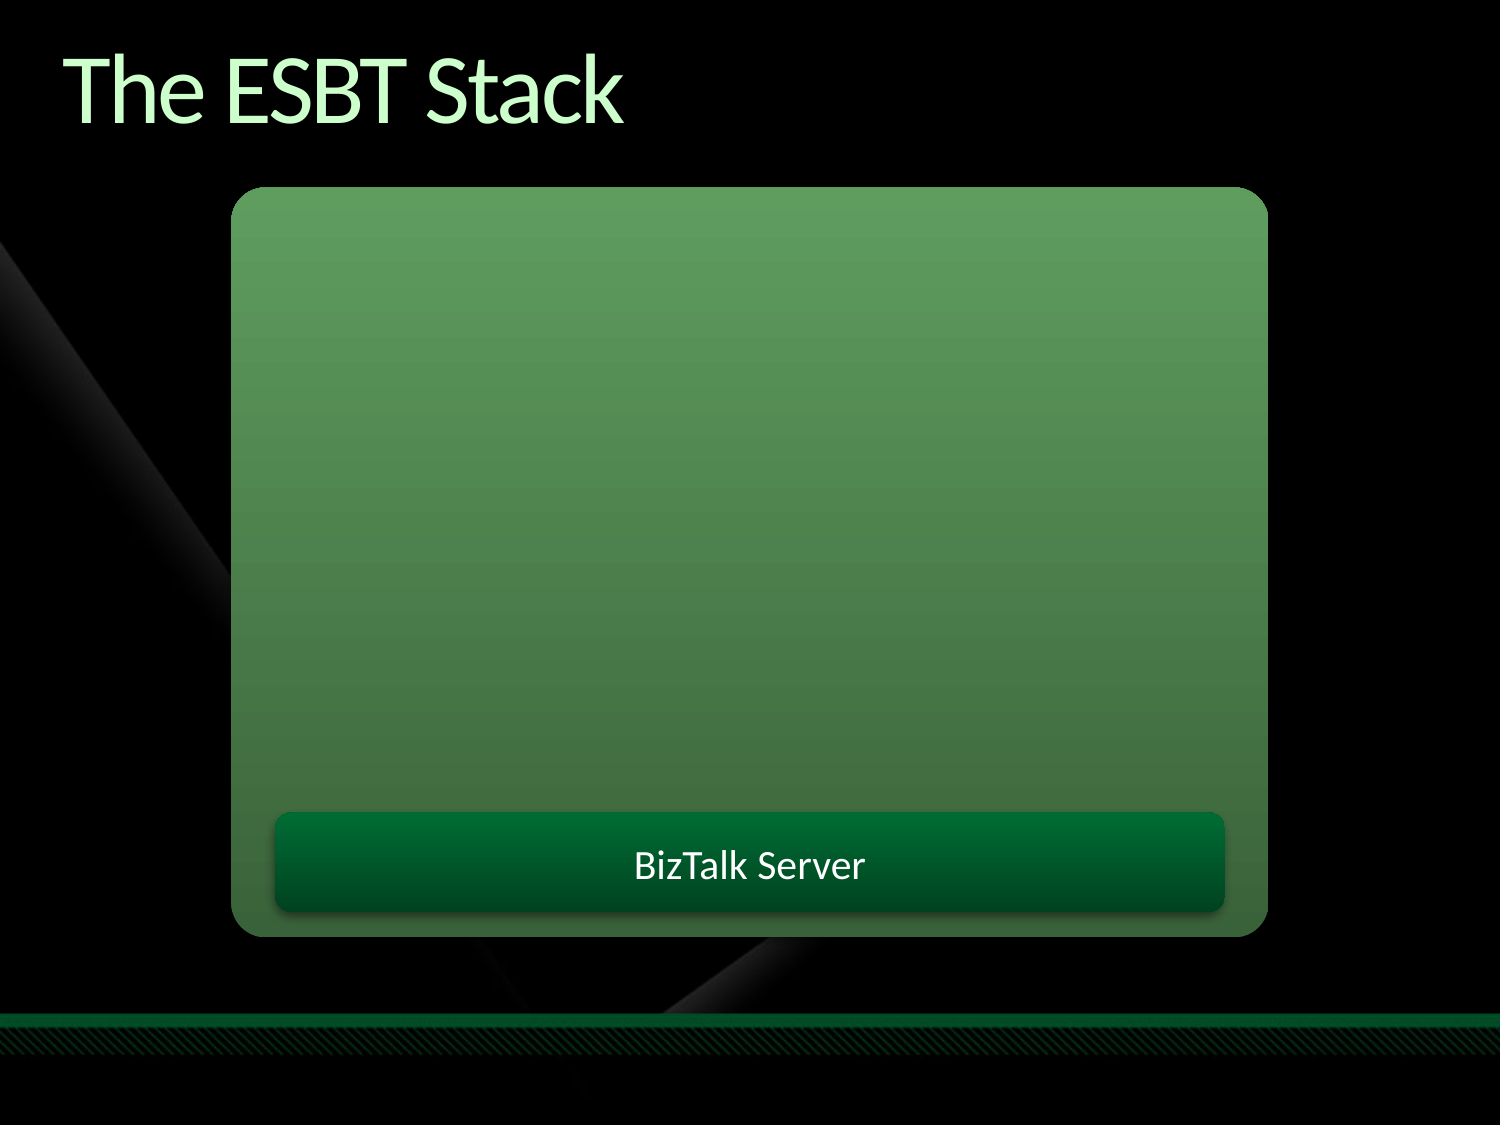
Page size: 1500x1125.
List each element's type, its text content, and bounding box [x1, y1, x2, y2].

text_box BizTalk Server [275, 812, 1226, 913]
title The ESBT Stack [62, 37, 1438, 147]
text_box [231, 187, 1269, 938]
picture [0, 0, 1500, 1125]
